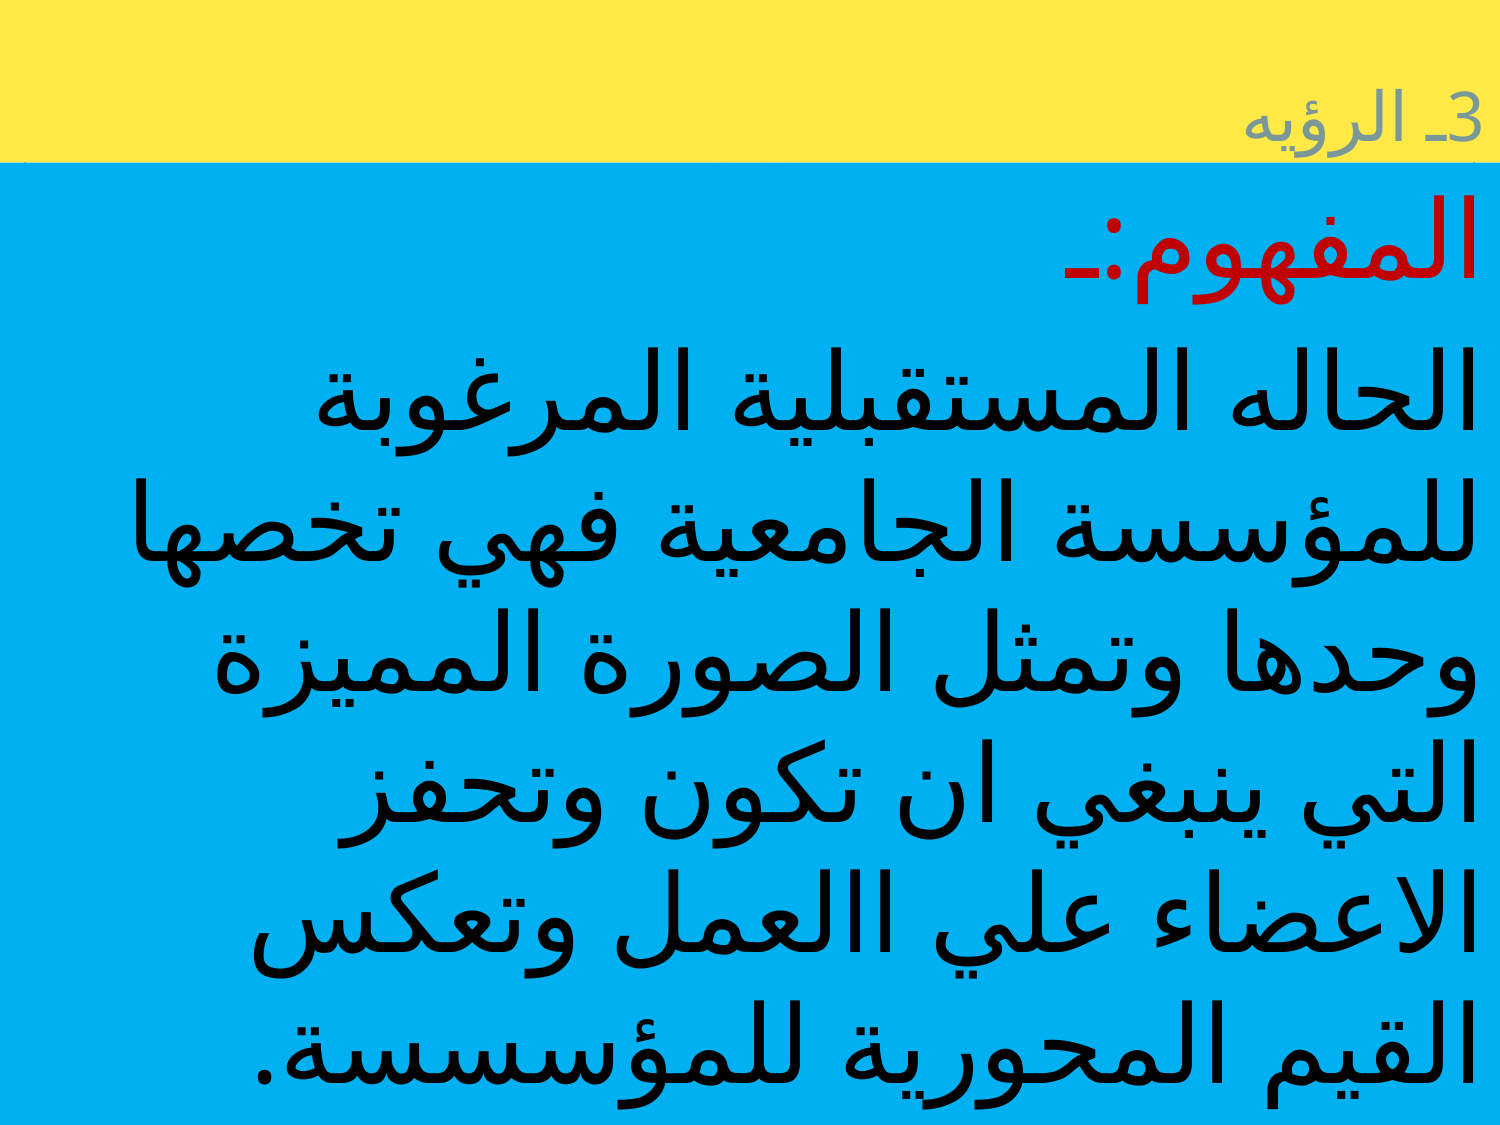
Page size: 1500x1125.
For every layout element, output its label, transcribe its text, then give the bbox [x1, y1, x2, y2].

list المفهوم:ـ الحاله المستقبلية المرغوبة للمؤسسة الجامعية فهي تخصها وحدها وتمثل الصورة المميزة التي ينبغي ان تكون وتحفز الاعضاء علي االعمل وتعكس القيم المحورية للمؤسسسة. [0, 162, 1500, 1125]
title 3ـ الرؤيه [0, 0, 1500, 162]
